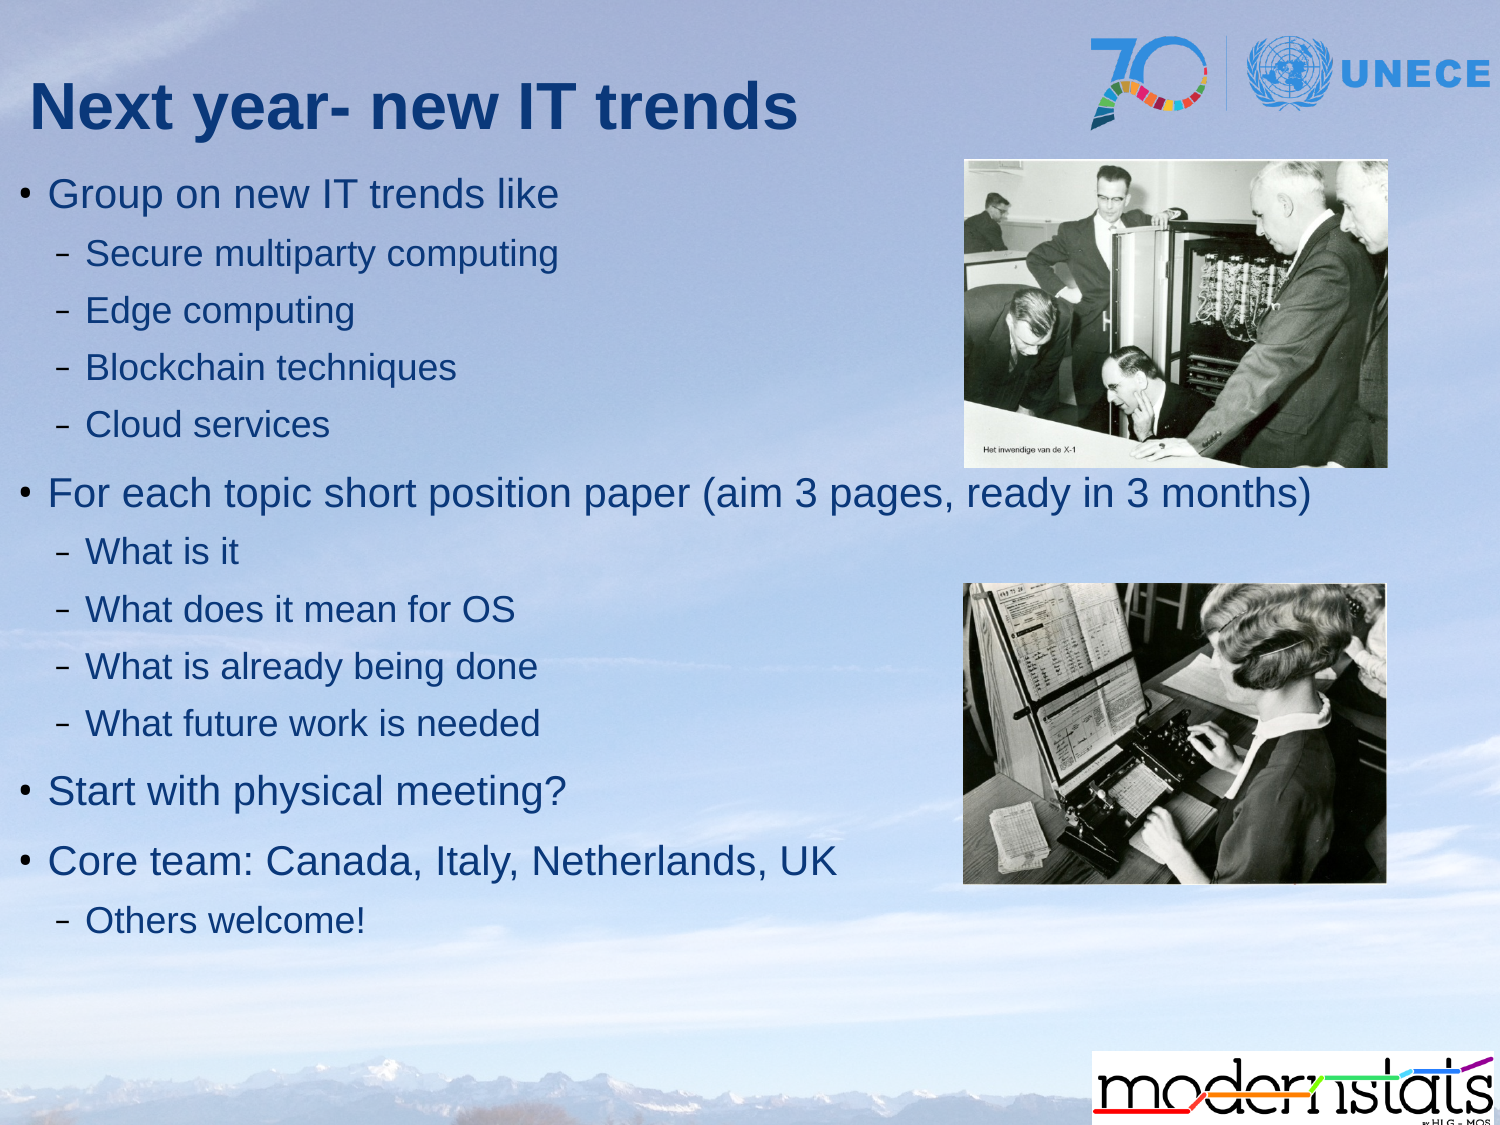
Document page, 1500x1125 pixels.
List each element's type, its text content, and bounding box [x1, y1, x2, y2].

title Next year- new IT trends [29, 19, 1282, 145]
picture [963, 582, 1387, 885]
picture [1282, 30, 1500, 133]
picture [964, 159, 1389, 468]
list Group on new IT trends like Secure multiparty computing Edge computing Blockchain techniques Cloud services For each topic short position paper (aim 3 pages, ready in 3 months) What is it What does it mean for OS What is already being done What future work is needed Start with physical meeting? Core team: Canada, Italy, Netherlands, UK Others welcome! [17, 172, 1459, 1024]
picture [1092, 1051, 1494, 1125]
